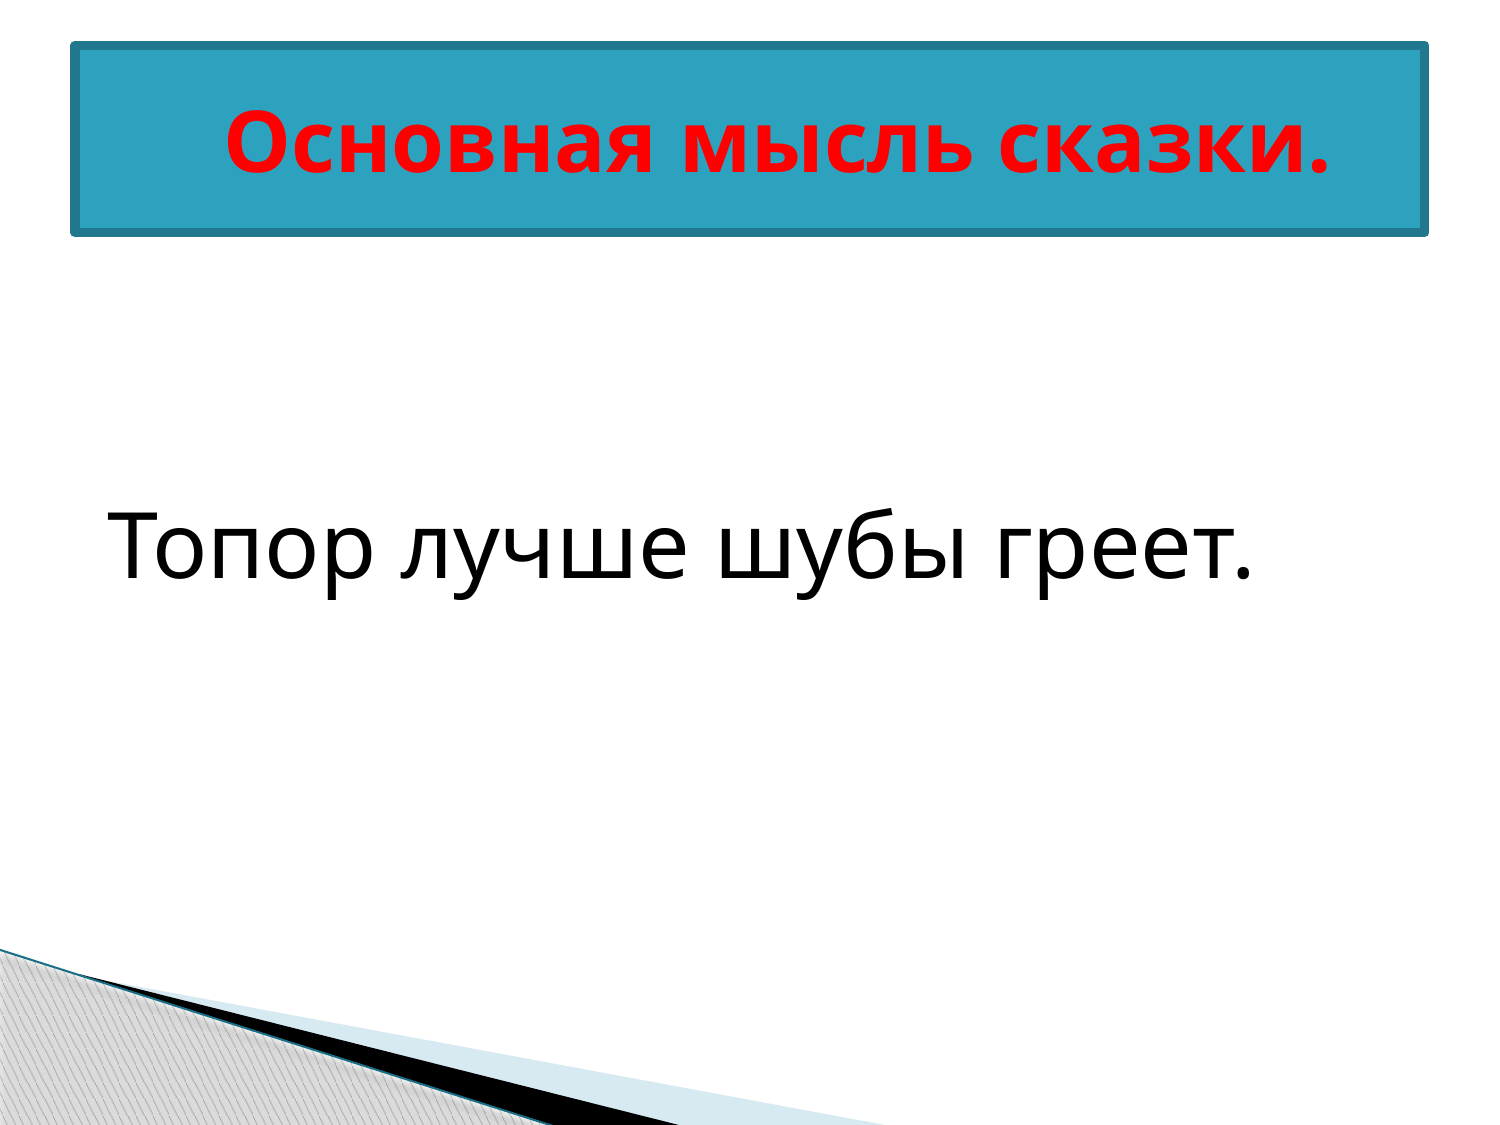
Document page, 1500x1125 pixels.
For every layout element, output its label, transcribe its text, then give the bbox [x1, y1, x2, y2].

list Топор лучше шубы греет. [75, 243, 1425, 986]
title Основная мысль сказки. [70, 41, 1429, 237]
